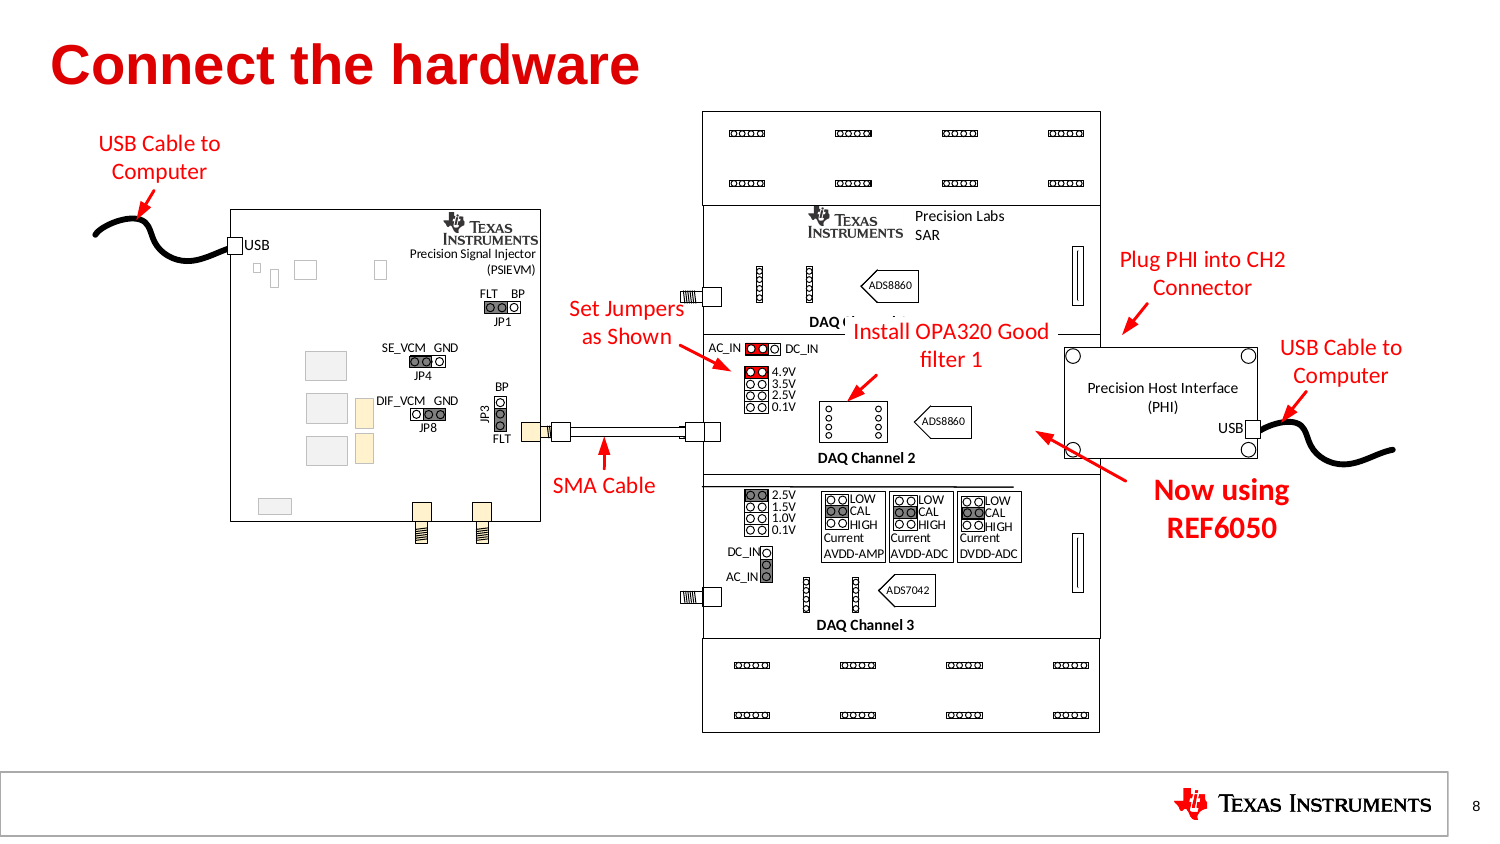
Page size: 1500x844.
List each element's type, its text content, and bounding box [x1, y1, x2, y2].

title Connect the hardware [37, 17, 1426, 119]
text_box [81, 109, 1419, 735]
slide_number 8 [1142, 790, 1493, 817]
